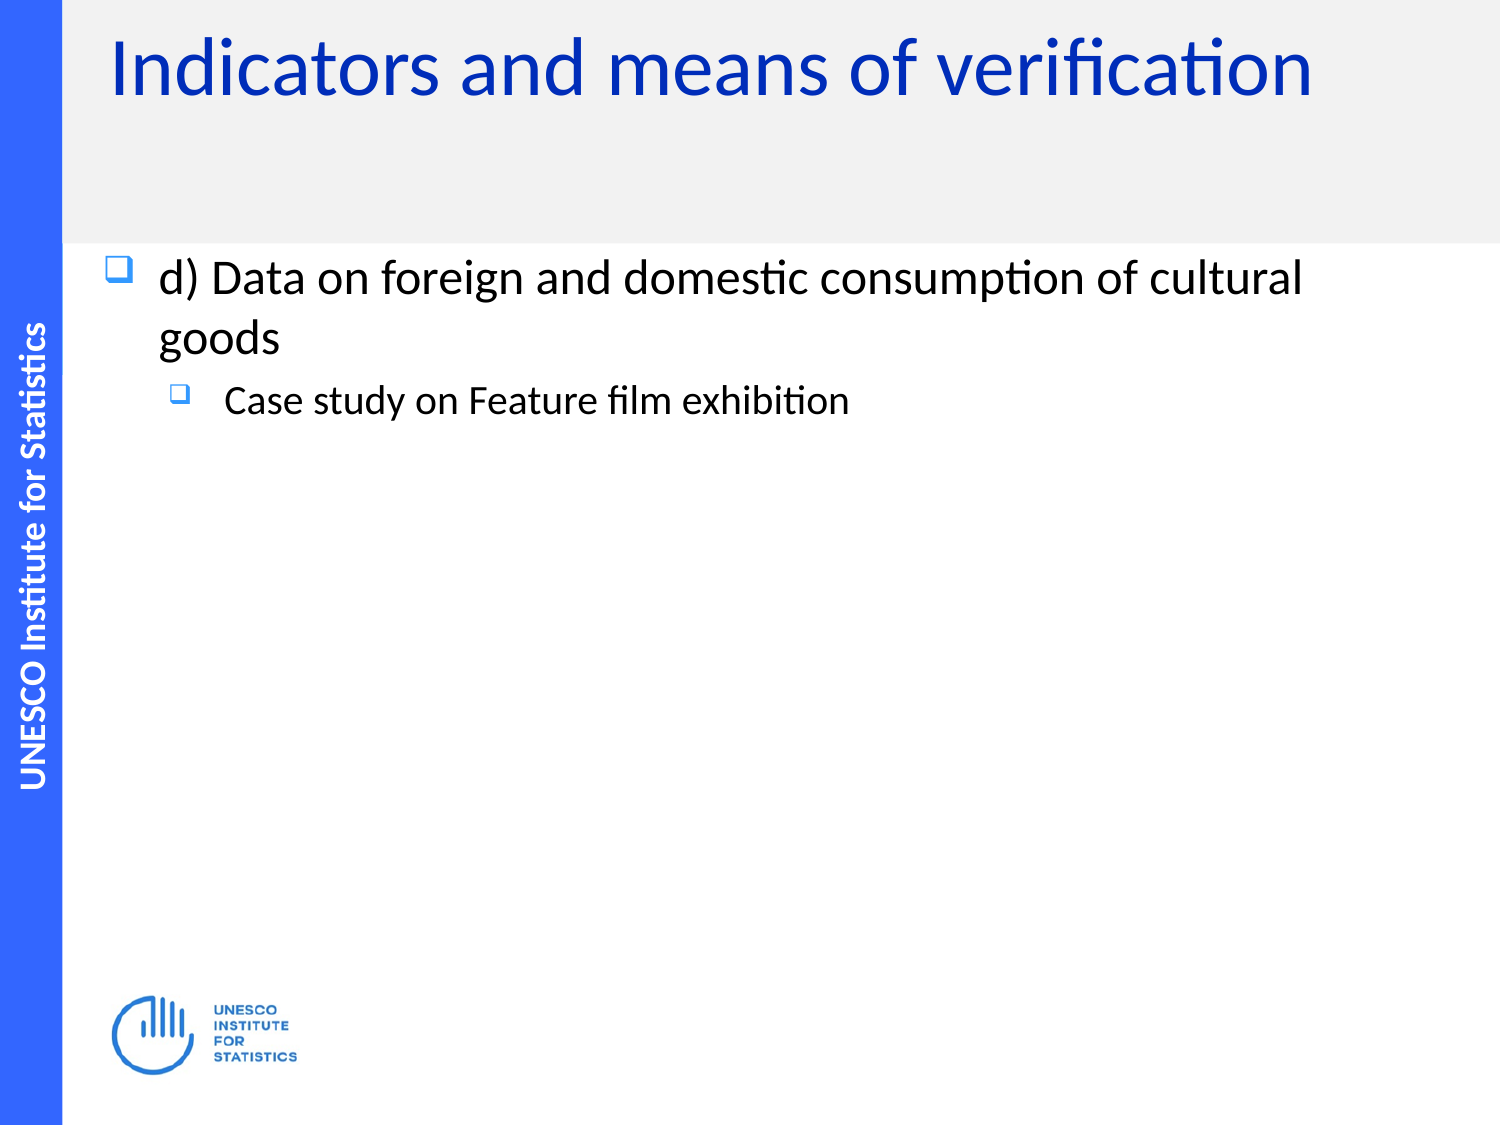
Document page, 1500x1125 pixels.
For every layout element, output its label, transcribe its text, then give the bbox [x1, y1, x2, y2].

picture [70, 964, 338, 1106]
title Indicators and means of verification [62, 0, 1400, 225]
list d) Data on foreign and domestic consumption of cultural goods Case study on Feature film exhibition [87, 237, 1413, 988]
